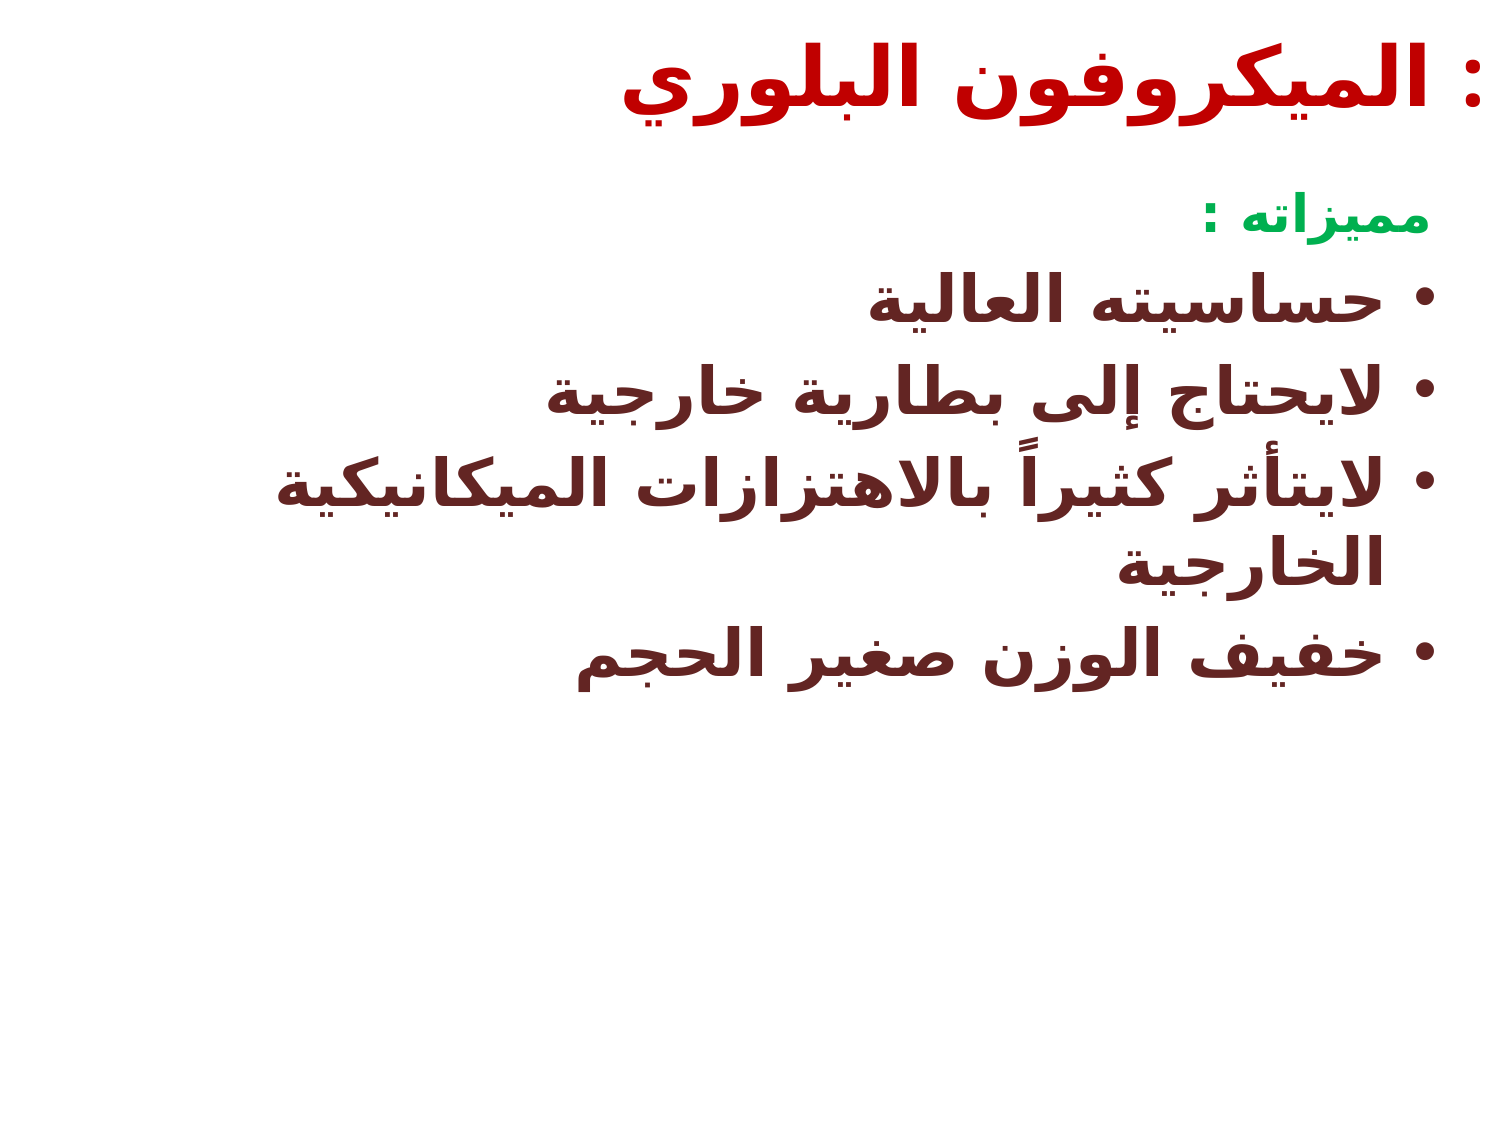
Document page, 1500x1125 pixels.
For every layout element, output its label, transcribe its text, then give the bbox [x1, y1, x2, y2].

text_box الميكروفون البلوري : [0, 71, 1500, 185]
list مميزاته : حساسيته العالية لايحتاج إلى بطارية خارجية لايتأثر كثيراً بالاهتزازات الميكانيكية الخارجية خفيف الوزن صغير الحجم [242, 185, 1447, 705]
